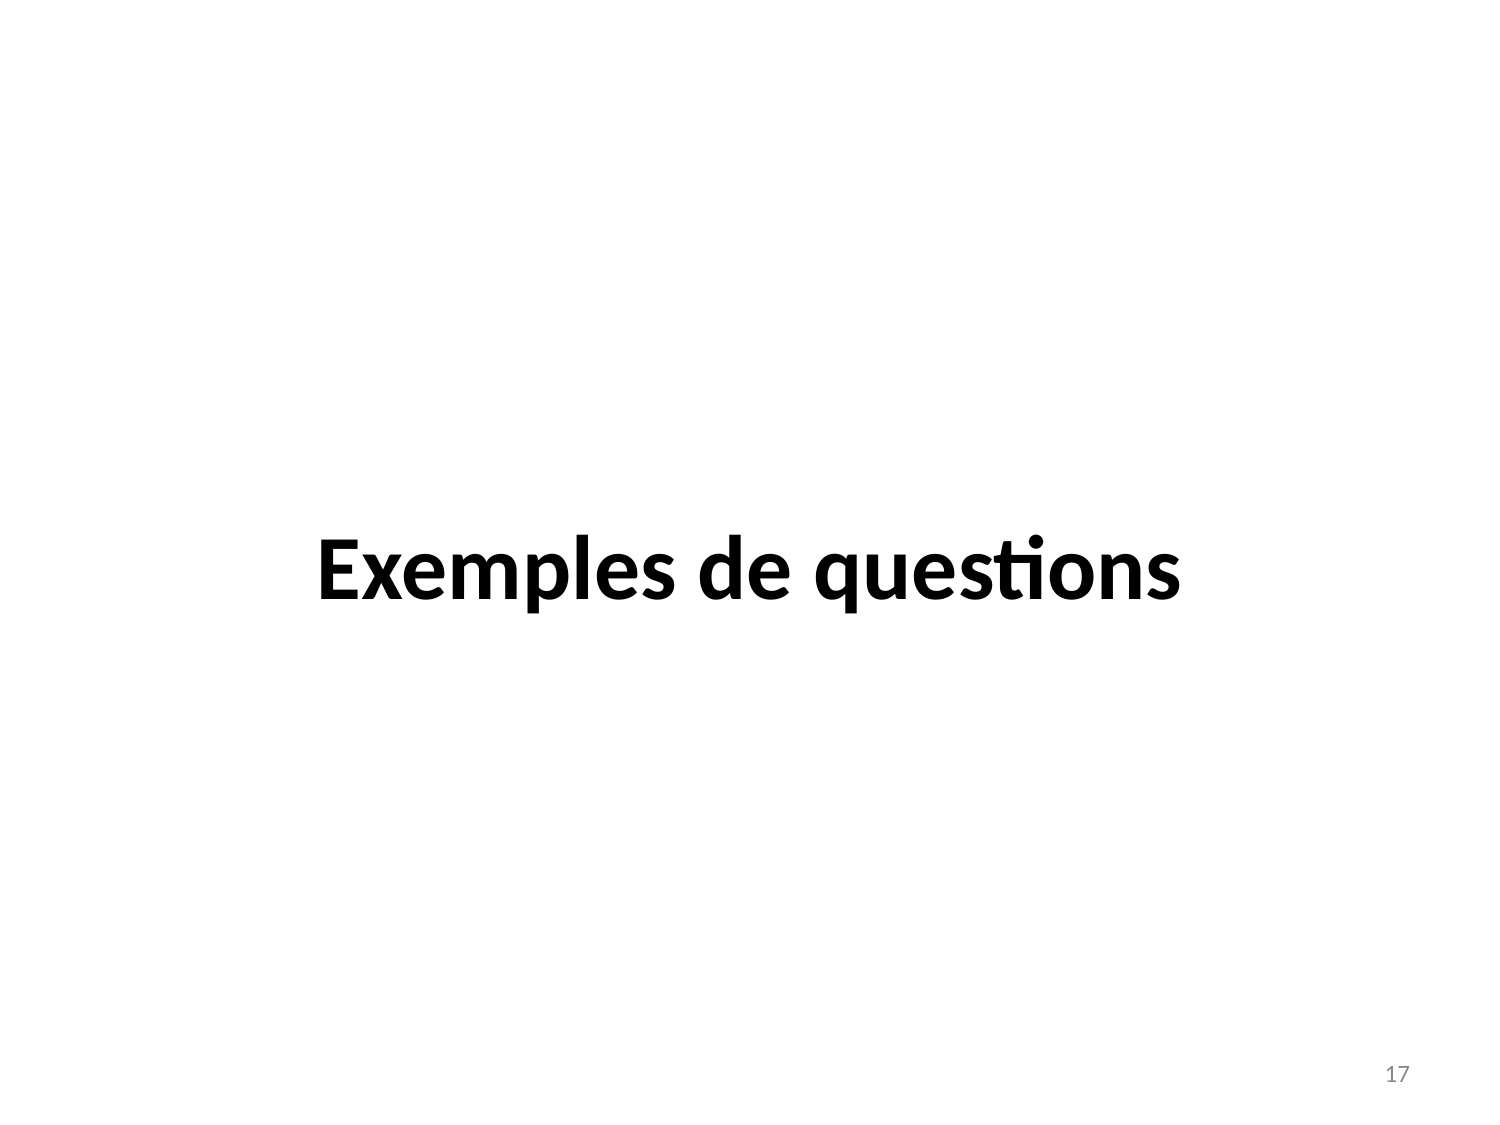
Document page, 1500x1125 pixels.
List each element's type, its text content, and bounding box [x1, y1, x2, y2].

title Exemples de questions [75, 468, 1425, 657]
slide_number 17 [1074, 1042, 1425, 1103]
